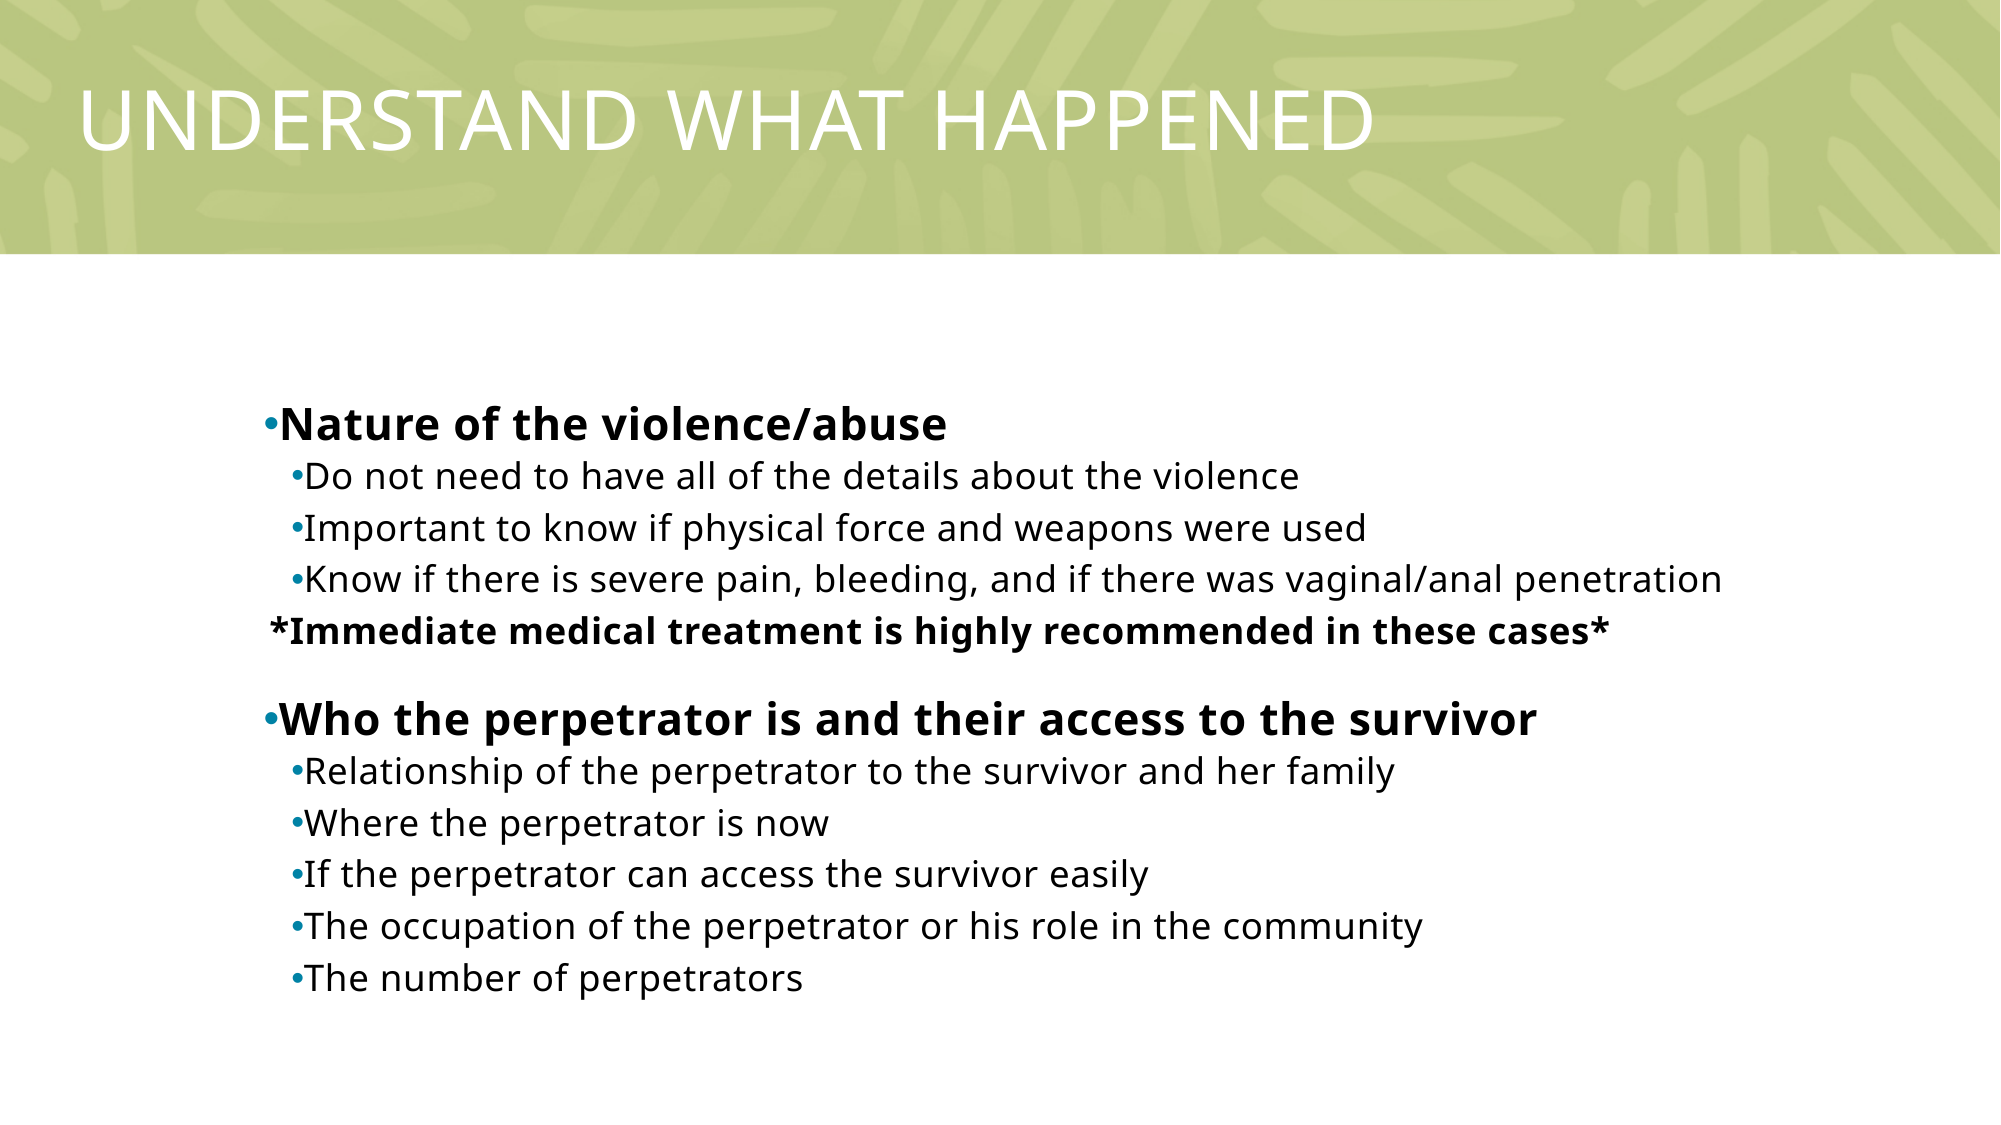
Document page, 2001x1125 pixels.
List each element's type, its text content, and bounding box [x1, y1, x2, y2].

picture [0, 0, 2000, 1125]
title UNDERSTAND WHAT HAPPENED [61, 33, 1938, 220]
list Nature of the violence/abuse Do not need to have all of the details about the violence Important to know if physical force and weapons were used Know if there is severe pain, bleeding, and if there was vaginal/anal penetration *Immediate medical treatment is highly recommended in these cases* Who the perpetrator is and their access to the survivor Relationship of the perpetrator to the survivor and her family Where the perpetrator is now If the perpetrator can access the survivor easily The occupation of the perpetrator or his role in the community The number of perpetrators [167, 382, 1763, 1043]
